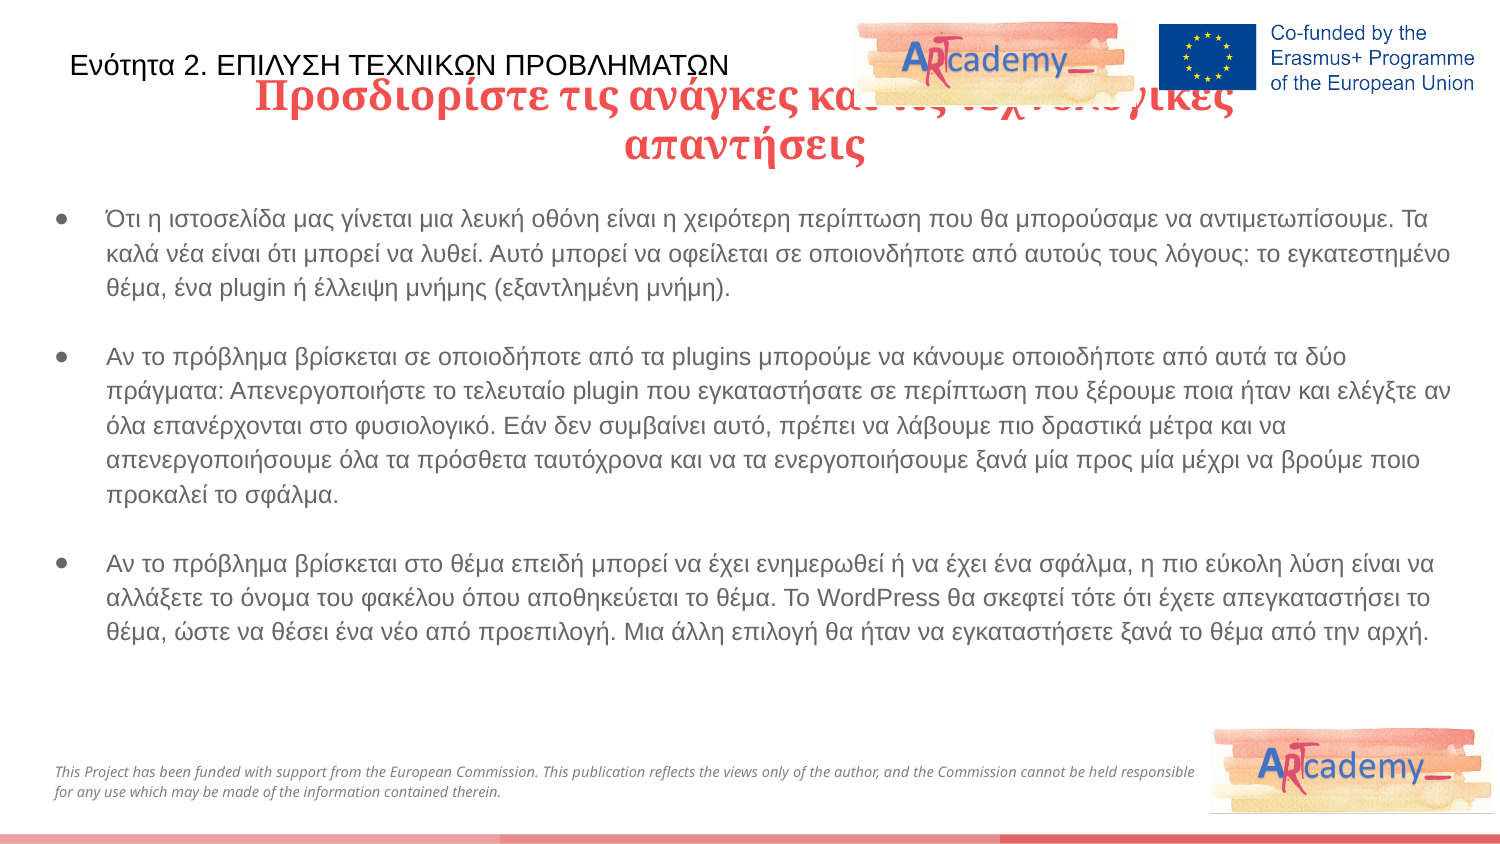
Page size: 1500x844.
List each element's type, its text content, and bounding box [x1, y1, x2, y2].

text_box This Project has been funded with support from the European Commission. This publication reflects the views only of the author, and the Commission cannot be held responsible for any use which may be made of the information contained therein. [39, 754, 1205, 799]
list Ότι η ιστοσελίδα μας γίνεται μια λευκή οθόνη είναι η χειρότερη περίπτωση που θα μπορούσαμε να αντιμετωπίσουμε. Τα καλά νέα είναι ότι μπορεί να λυθεί. Αυτό μπορεί να οφείλεται σε οποιονδήποτε από αυτούς τους λόγους: το εγκατεστημένο θέμα, ένα plugin ή έλλειψη μνήμης (εξαντλημένη μνήμη). Αν το πρόβλημα βρίσκεται σε οποιοδήποτε από τα plugins μπορούμε να κάνουμε οποιοδήποτε από αυτά τα δύο πράγματα: Απενεργοποιήστε το τελευταίο plugin που εγκαταστήσατε σε περίπτωση που ξέρουμε ποια ήταν και ελέγξτε αν όλα επανέρχονται στο φυσιολογικό. Εάν δεν συμβαίνει αυτό, πρέπει να λάβουμε πιο δραστικά μέτρα και να απενεργοποιήσουμε όλα τα πρόσθετα ταυτόχρονα και να τα ενεργοποιήσουμε ξανά μία προς μία μέχρι να βρούμε ποιο προκαλεί το σφάλμα. Αν το πρόβλημα βρίσκεται στο θέμα επειδή μπορεί να έχει ενημερωθεί ή να έχει ένα σφάλμα, η πιο εύκολη λύση είναι να αλλάξετε το όνομα του φακέλου όπου αποθηκεύεται το θέμα. Το WordPress θα σκεφτεί τότε ότι έχετε απεγκαταστήσει το θέμα, ώστε να θέσει ένα νέο από προεπιλογή. Μια άλλη επιλογή θα ήταν να εγκαταστήσετε ξανά το θέμα από την αρχή. [16, 183, 1474, 469]
title Προσδιορίστε τις ανάγκες και τις τεχνολογικές απαντήσεις [143, 3, 1346, 183]
picture [1158, 24, 1474, 94]
picture [1210, 709, 1493, 844]
text_box Ενότητα 2. ΕΠΙΛΥΣΗ ΤΕΧΝΙΚΩΝ ΠΡΟΒΛΗΜΑΤΩΝ [54, 39, 773, 89]
picture [854, 2, 1137, 138]
